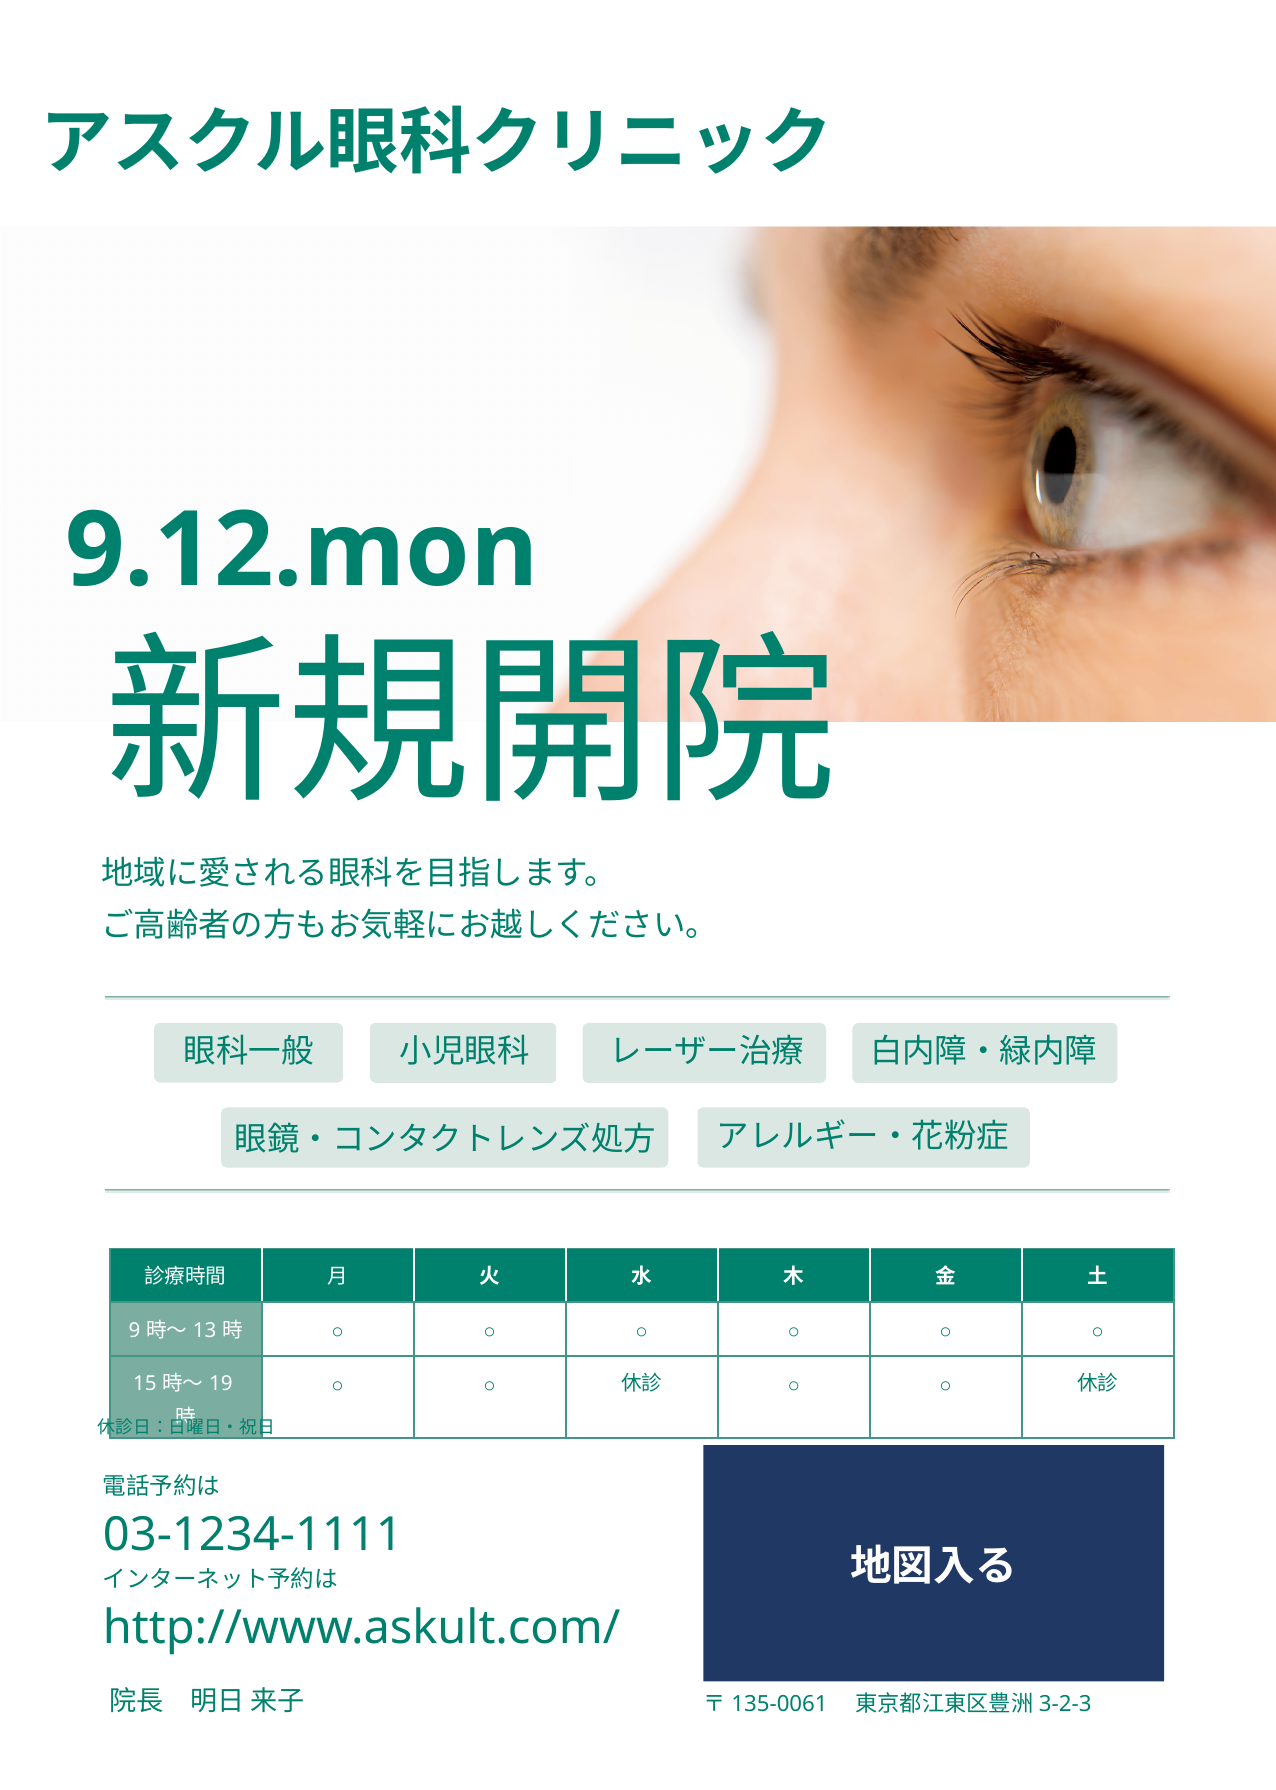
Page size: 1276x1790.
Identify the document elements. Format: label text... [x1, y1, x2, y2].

table_cell 休診 [567, 1357, 717, 1437]
text_box 地図入る [702, 1444, 1165, 1682]
picture [369, 1022, 557, 1084]
text_box 電話予約は 03-1234-1111 インターネット予約は http://www.askult.com/ [88, 1463, 636, 1661]
table_header 火 [415, 1249, 565, 1301]
table_cell ○ [263, 1357, 413, 1437]
table_cell ○ [719, 1357, 869, 1437]
table_header 月 [263, 1249, 413, 1301]
picture [582, 1022, 826, 1084]
picture [105, 1189, 1170, 1194]
table_cell 休診 [1023, 1357, 1173, 1437]
table_header 土 [1023, 1249, 1173, 1301]
picture [852, 1022, 1118, 1084]
picture [0, 226, 1276, 723]
table_cell ○ [871, 1303, 1021, 1355]
text_box 〒135-0061 東京都江東区豊洲3-2-3 [689, 1681, 1150, 1724]
table_cell ○ [567, 1303, 717, 1355]
table_cell 9時〜13時 [111, 1303, 261, 1355]
text_box 院長 明日 来子 [94, 1676, 320, 1724]
table_header 診療時間 [111, 1249, 261, 1301]
table_header 金 [871, 1249, 1021, 1301]
table_cell ○ [415, 1303, 565, 1355]
table_cell ○ [263, 1303, 413, 1355]
picture [697, 1107, 1030, 1168]
text_box 地域に愛される眼科を目指します。 ご高齢者の方もお気軽にお越しください。 [86, 844, 724, 990]
text_box 新規開院 [89, 723, 852, 831]
picture [153, 1022, 343, 1084]
table_cell 15時〜19時 [111, 1357, 261, 1408]
table_cell ○ [415, 1357, 565, 1437]
text_box アスクル眼科クリニック [25, 87, 848, 190]
table_cell ○ [871, 1357, 1021, 1437]
table_header 木 [719, 1249, 869, 1301]
table_cell ○ [1023, 1303, 1173, 1355]
table_header 水 [567, 1249, 717, 1301]
text_box 休診日：日曜日・祝日 [82, 1408, 290, 1445]
picture [221, 1107, 669, 1168]
table_cell ○ [719, 1303, 869, 1355]
picture [105, 996, 1170, 1000]
